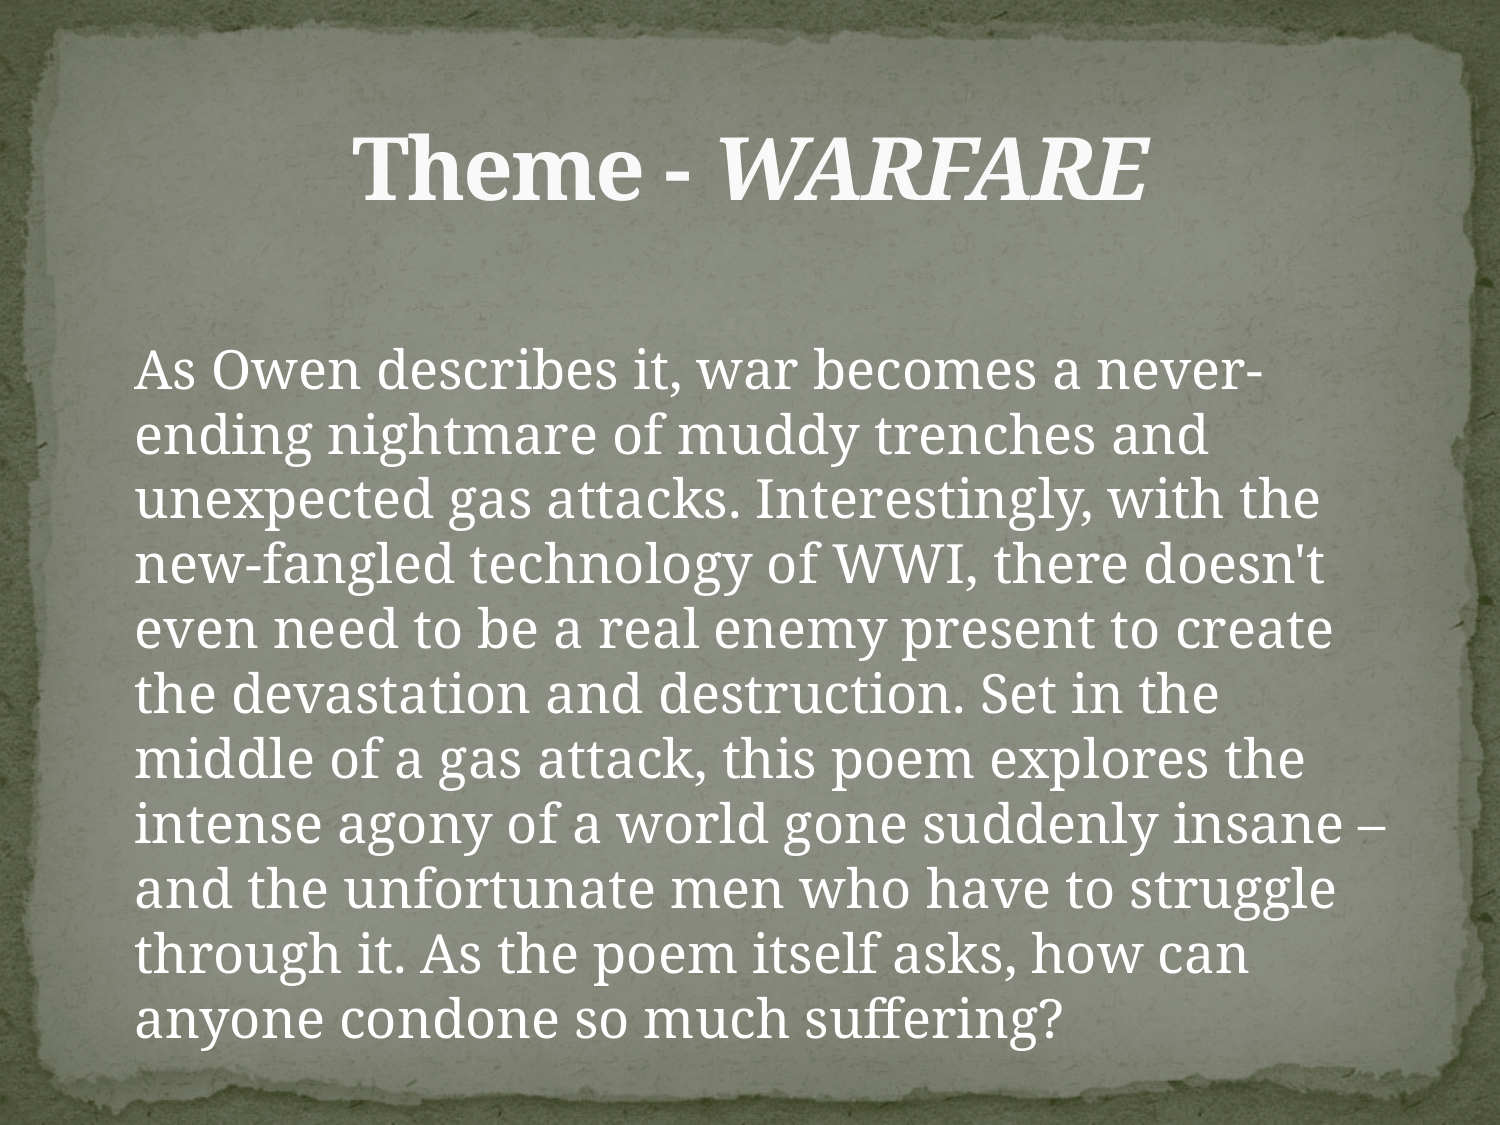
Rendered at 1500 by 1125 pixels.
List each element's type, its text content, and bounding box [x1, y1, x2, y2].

list As Owen describes it, war becomes a never-ending nightmare of muddy trenches and unexpected gas attacks. Interestingly, with the new-fangled technology of WWI, there doesn't even need to be a real enemy present to create the devastation and destruction. Set in the middle of a gas attack, this poem explores the intense agony of a world gone suddenly insane – and the unfortunate men who have to struggle through it. As the poem itself asks, how can anyone condone so much suffering? [74, 249, 1426, 1001]
title Theme - WARFARE [74, 24, 1425, 225]
